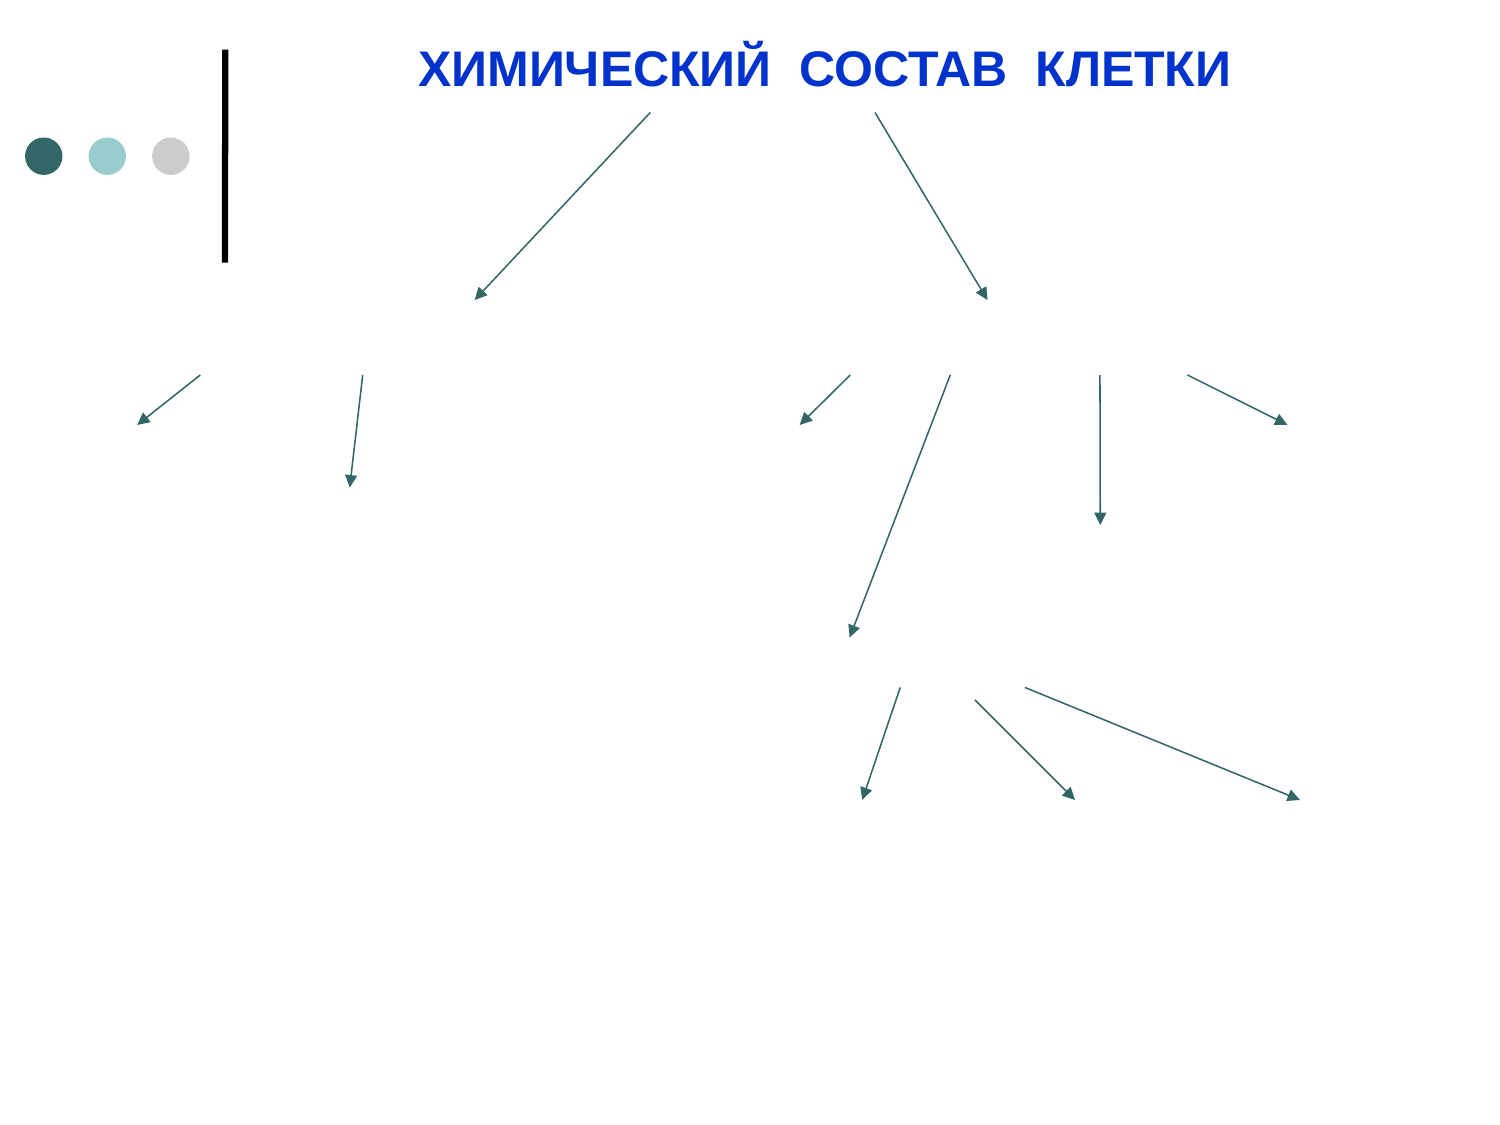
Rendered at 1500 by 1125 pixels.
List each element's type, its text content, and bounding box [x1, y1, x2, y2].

text_box [474, 112, 651, 300]
text_box [799, 374, 851, 425]
text_box [848, 374, 951, 638]
text_box [1024, 687, 1300, 802]
text_box [860, 687, 901, 800]
text_box НЕОРГАНИЧЕСКИЕ ВЕЩЕСТВА ОРГАНИЧЕСКИЕ ВЕЩЕСТВА ВОДА ЖИРЫ БЕЛКИ МИНЕРАЛЬНЫЕ СОЛИ НУКЛЕИНОВЫЕ КИСЛОТЫ УГЛЕВОДЫ КРАХМАЛ САХАР КЛЕТЧАТКА [99, 312, 1463, 988]
text_box ХИМИЧЕСКИЙ СОСТАВ КЛЕТКИ [249, 28, 1400, 284]
text_box [137, 374, 201, 425]
text_box [1094, 374, 1107, 526]
text_box [974, 699, 1075, 800]
text_box [1187, 374, 1288, 425]
text_box [874, 112, 988, 300]
text_box [345, 374, 363, 488]
